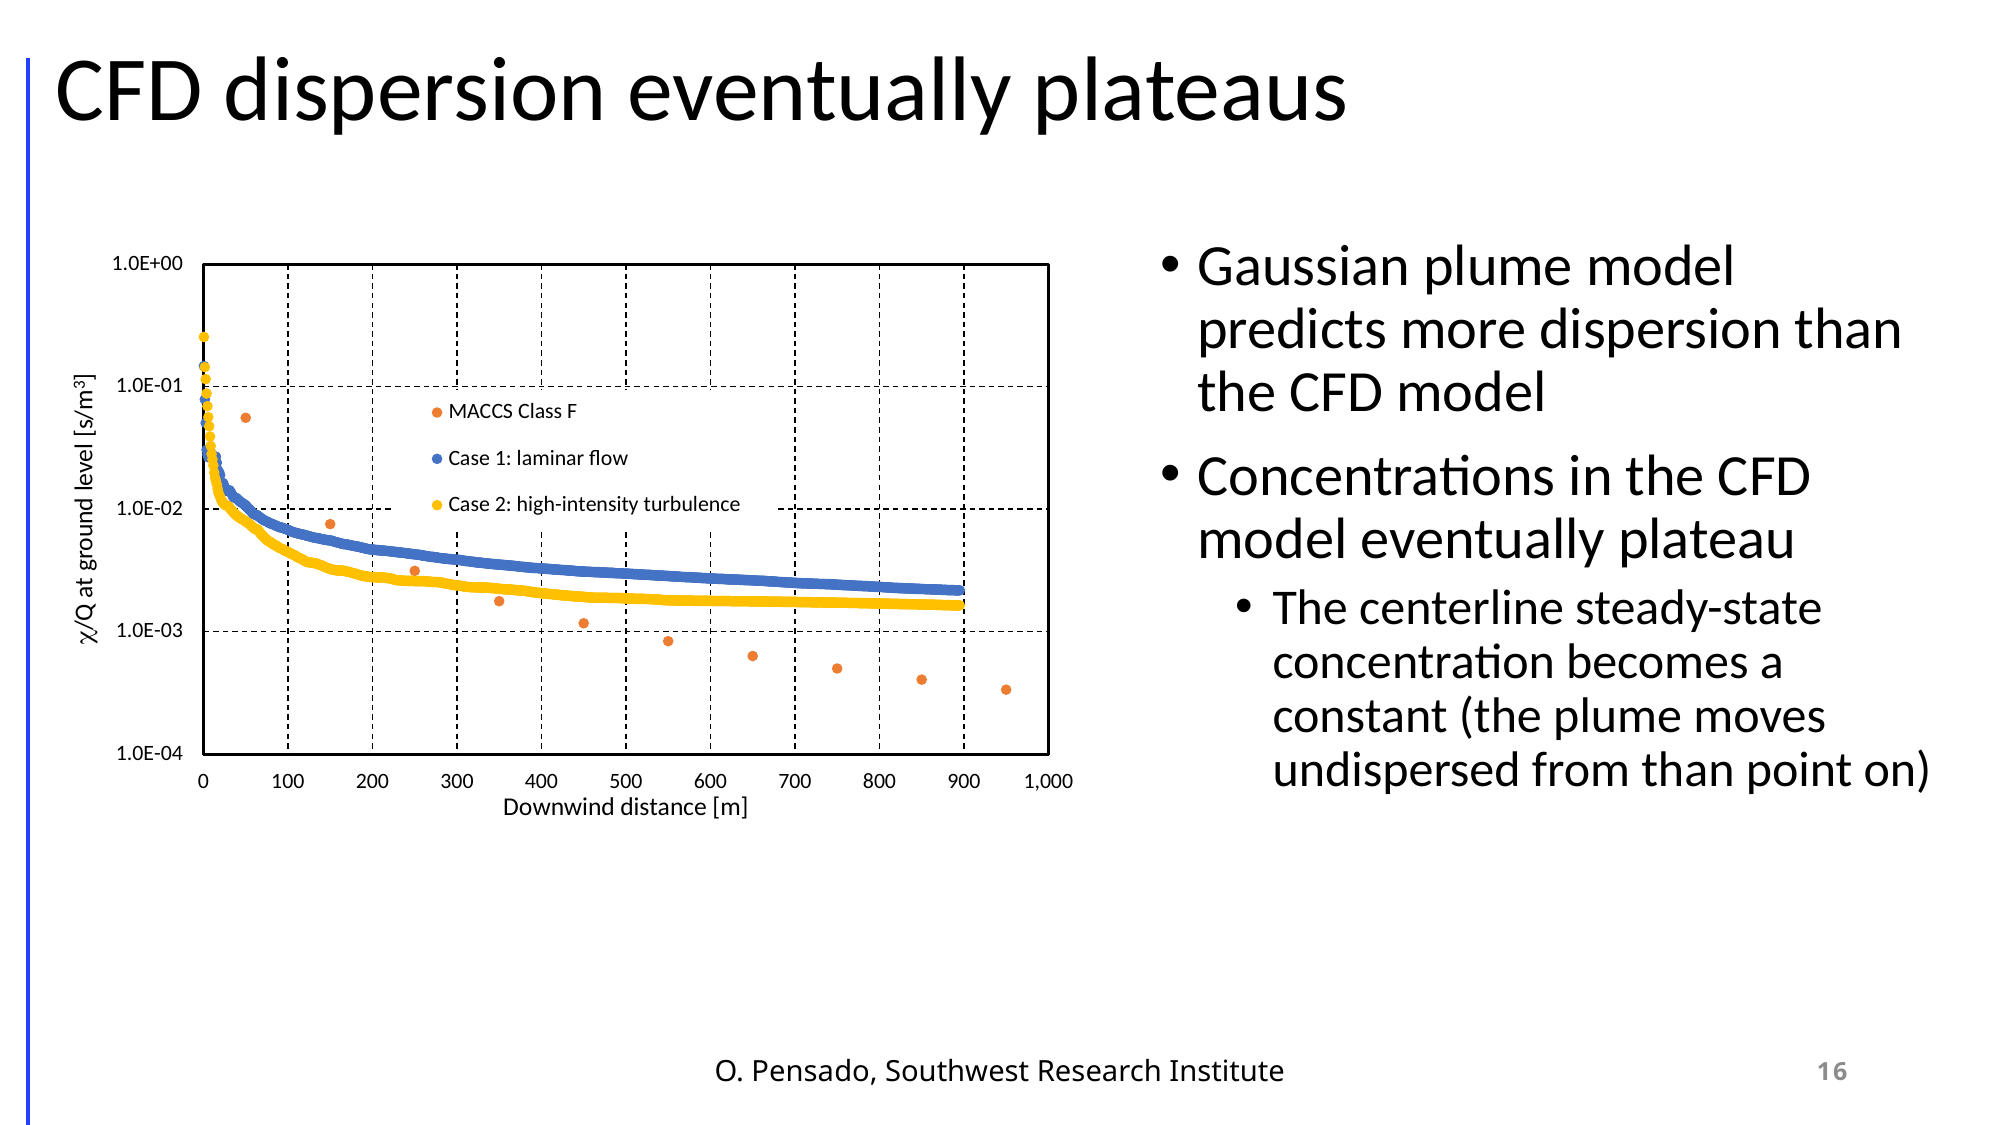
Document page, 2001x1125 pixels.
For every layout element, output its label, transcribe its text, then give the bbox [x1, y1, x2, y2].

title CFD dispersion eventually plateaus [40, 5, 1952, 176]
footer O. Pensado, Southwest Research Institute [662, 1042, 1338, 1103]
list Gaussian plume model predicts more dispersion than the CFD model Concentrations in the CFD model eventually plateau The centerline steady-state concentration becomes a constant (the plume moves undispersed from than point on) [1145, 227, 1952, 992]
picture [48, 249, 1085, 825]
slide_number 16 [1412, 1042, 1863, 1103]
